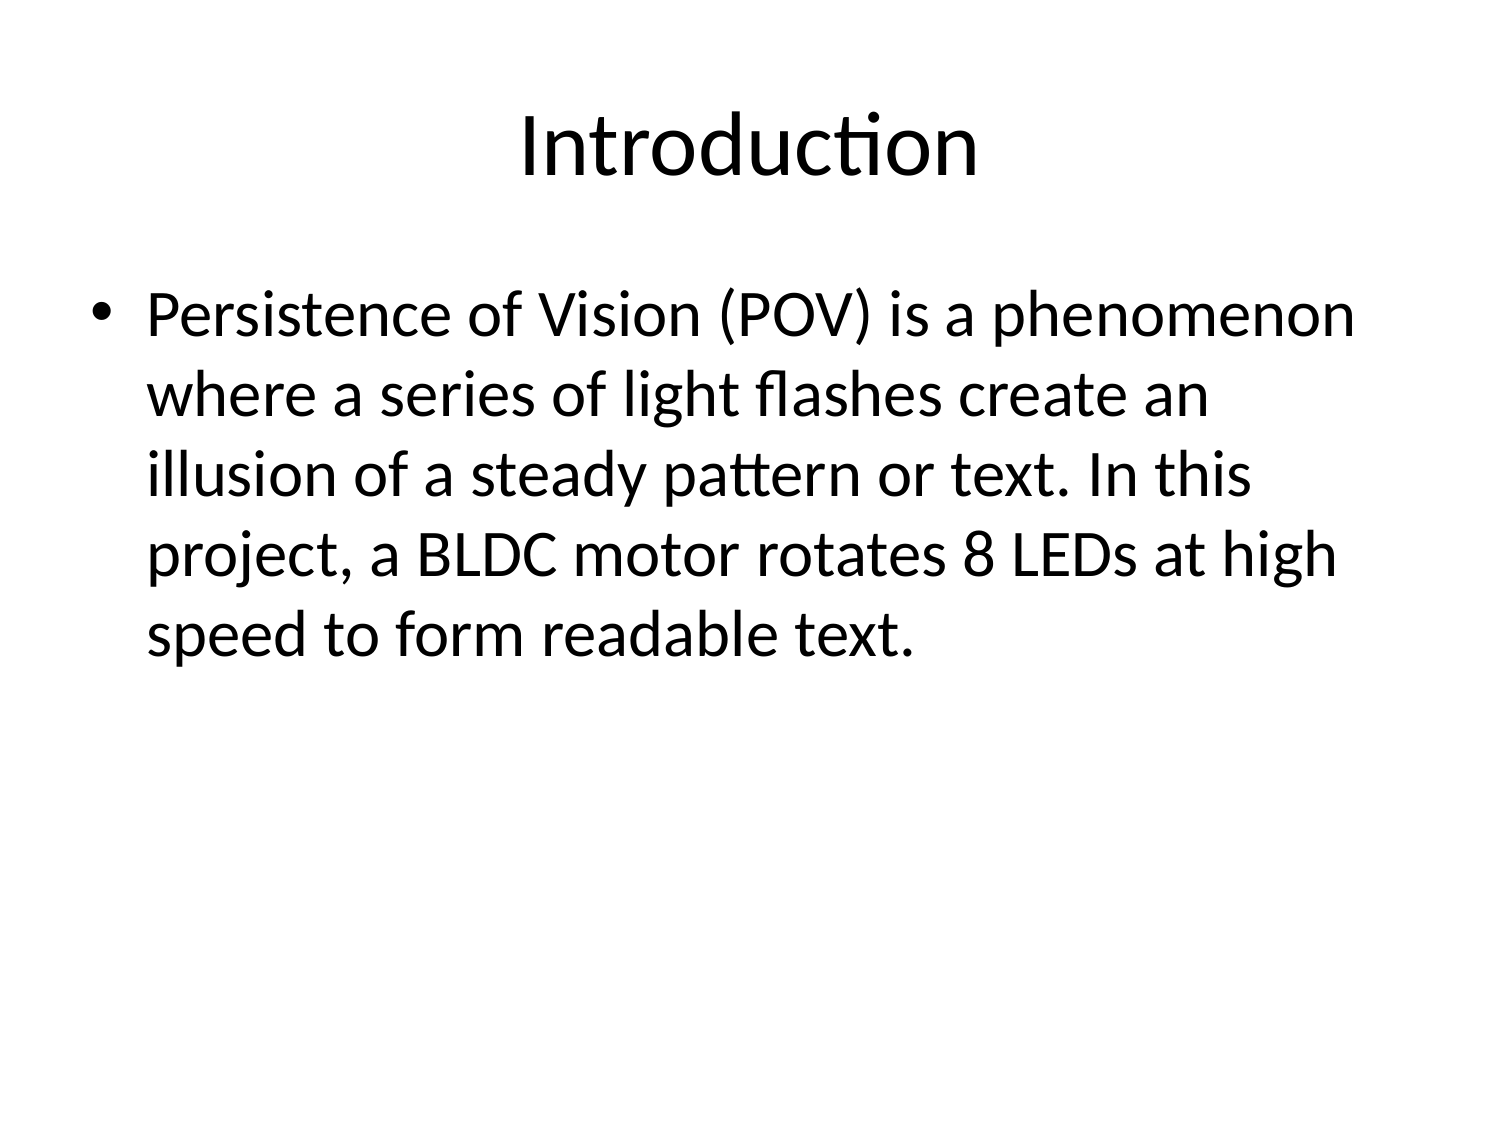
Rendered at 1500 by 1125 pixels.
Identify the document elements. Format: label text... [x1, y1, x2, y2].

list Persistence of Vision (POV) is a phenomenon where a series of light flashes create an illusion of a steady pattern or text. In this project, a BLDC motor rotates 8 LEDs at high speed to form readable text. [75, 262, 1425, 1005]
title Introduction [75, 45, 1425, 233]
